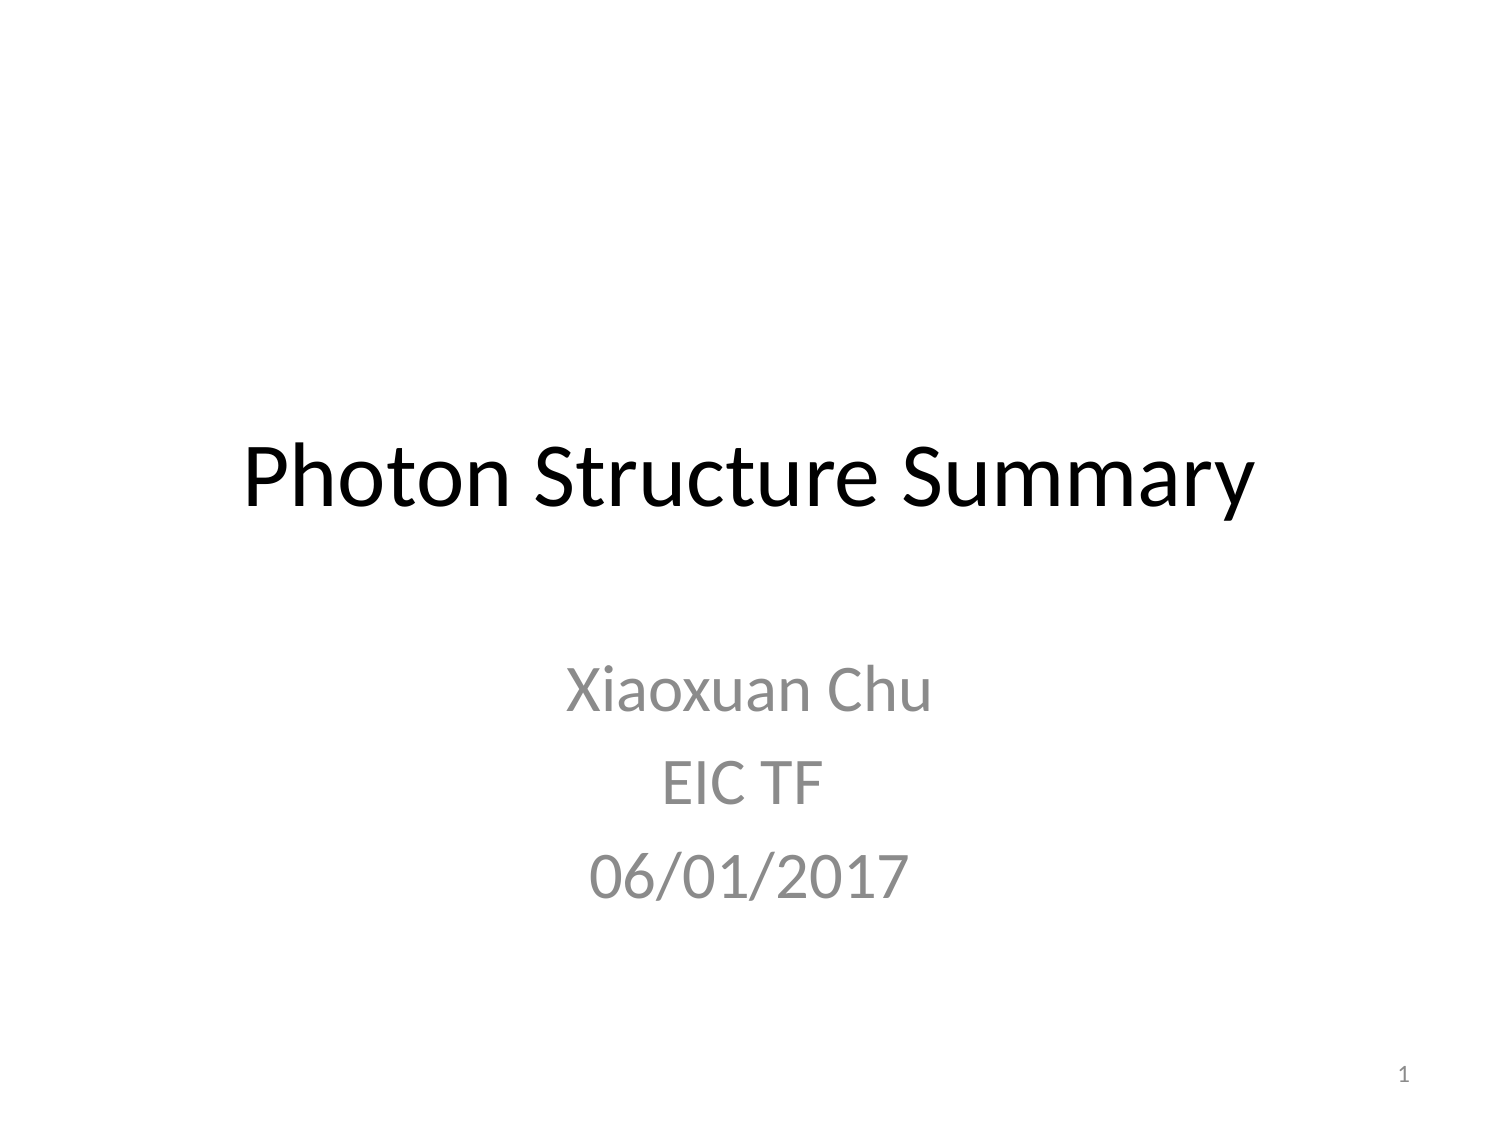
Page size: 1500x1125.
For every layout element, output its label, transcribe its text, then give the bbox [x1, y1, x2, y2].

subtitle Xiaoxuan Chu EIC TF 06/01/2017 [225, 637, 1275, 925]
slide_number 1 [1074, 1042, 1425, 1103]
title Photon Structure Summary [112, 349, 1388, 591]
